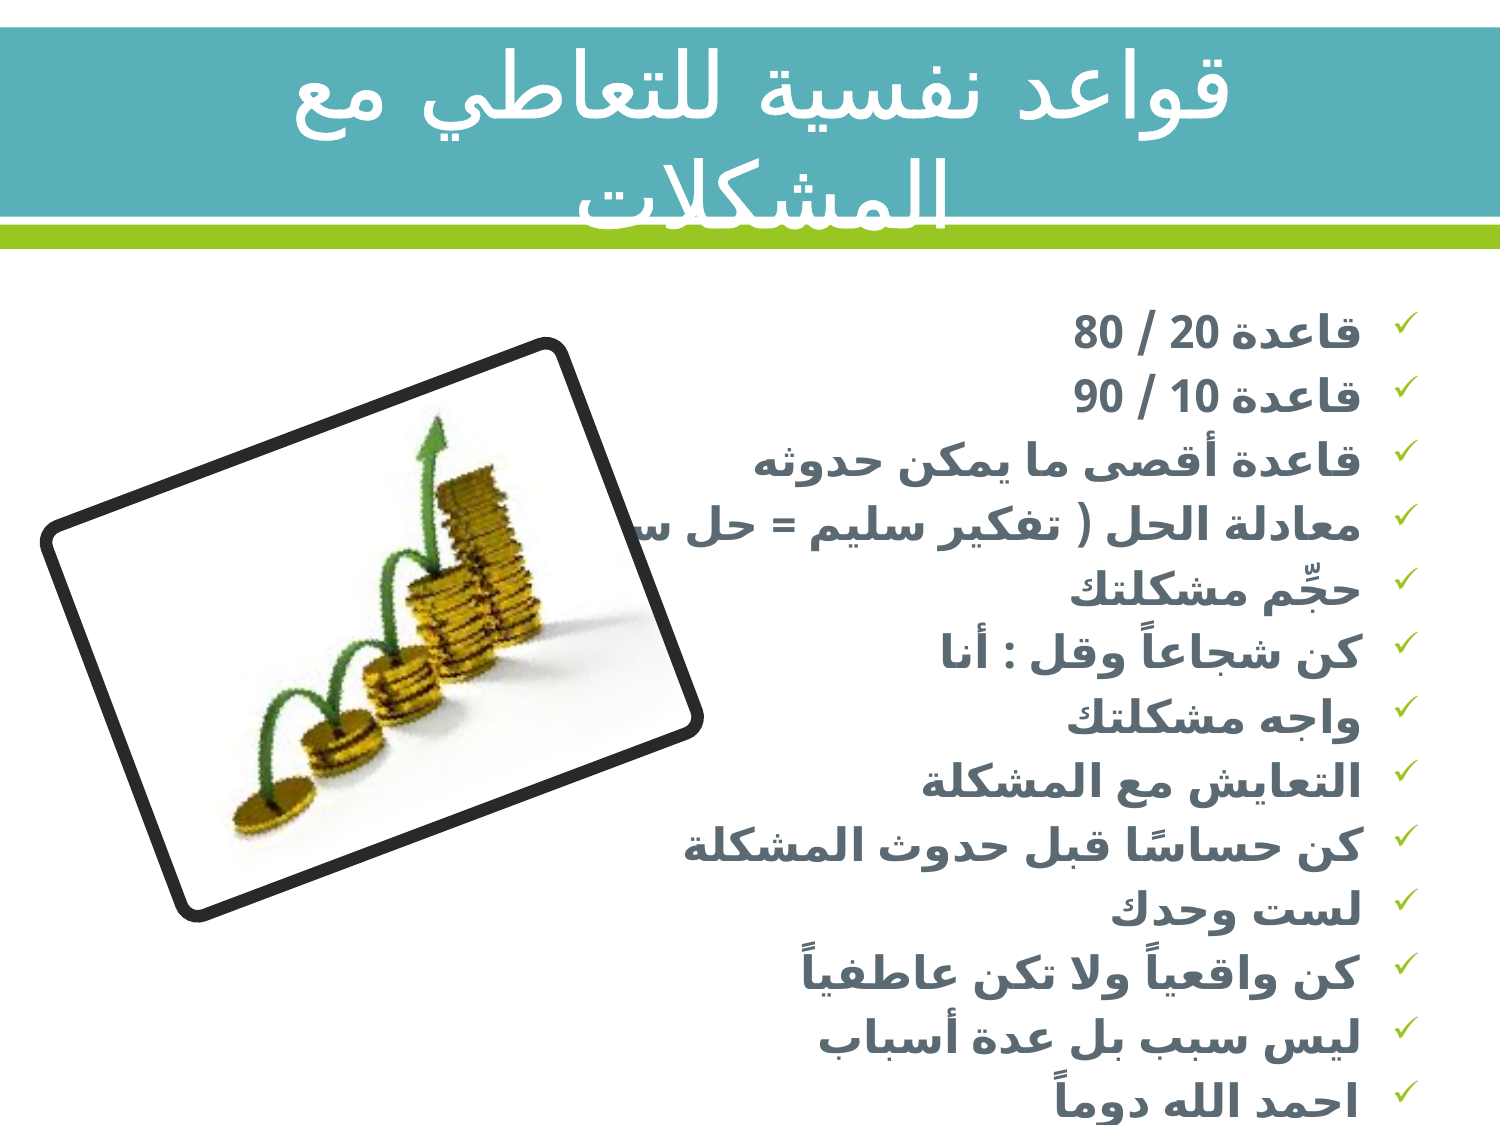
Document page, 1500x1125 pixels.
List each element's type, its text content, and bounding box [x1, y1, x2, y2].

title قواعد نفسية للتعاطي مع المشكلات [88, 42, 1439, 231]
list قاعدة 20 / 80 قاعدة 10 / 90 قاعدة أقصى ما يمكن حدوثه معادلة الحل ( تفكير سليم = حل سليم ) حجِّم مشكلتك كن شجاعاً وقل : أنا واجه مشكلتك التعايش مع المشكلة كن حساسًا قبل حدوث المشكلة لست وحدك كن واقعياً ولا تكن عاطفياً ليس سبب بل عدة أسباب احمد الله دوماً [85, 295, 1436, 1125]
picture [53, 350, 691, 909]
